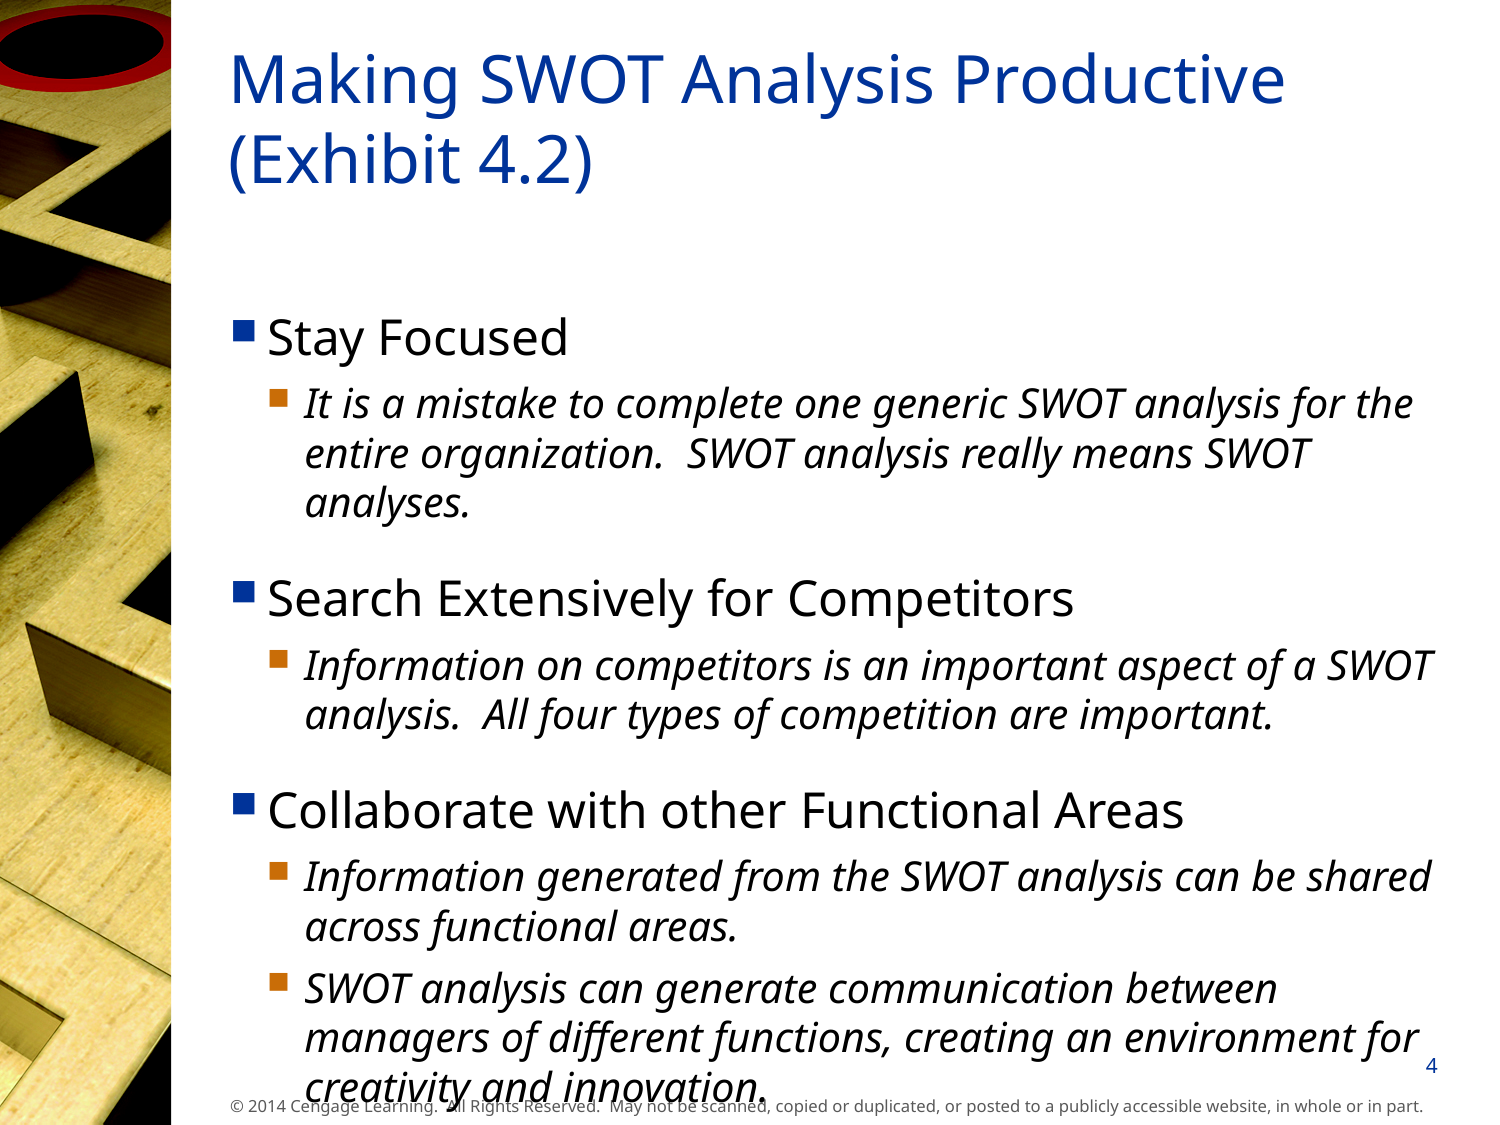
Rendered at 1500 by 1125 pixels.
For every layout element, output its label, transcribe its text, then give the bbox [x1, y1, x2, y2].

picture [0, 0, 172, 1125]
list Stay Focused It is a mistake to complete one generic SWOT analysis for the entire organization. SWOT analysis really means SWOT analyses. Search Extensively for Competitors Information on competitors is an important aspect of a SWOT analysis. All four types of competition are important. Collaborate with other Functional Areas Information generated from the SWOT analysis can be shared across functional areas. SWOT analysis can generate communication between managers of different functions, creating an environment for creativity and innovation. [215, 212, 1478, 1125]
slide_number 4 [1386, 1037, 1478, 1097]
title Making SWOT Analysis Productive (Exhibit 4.2) [213, 29, 1454, 213]
